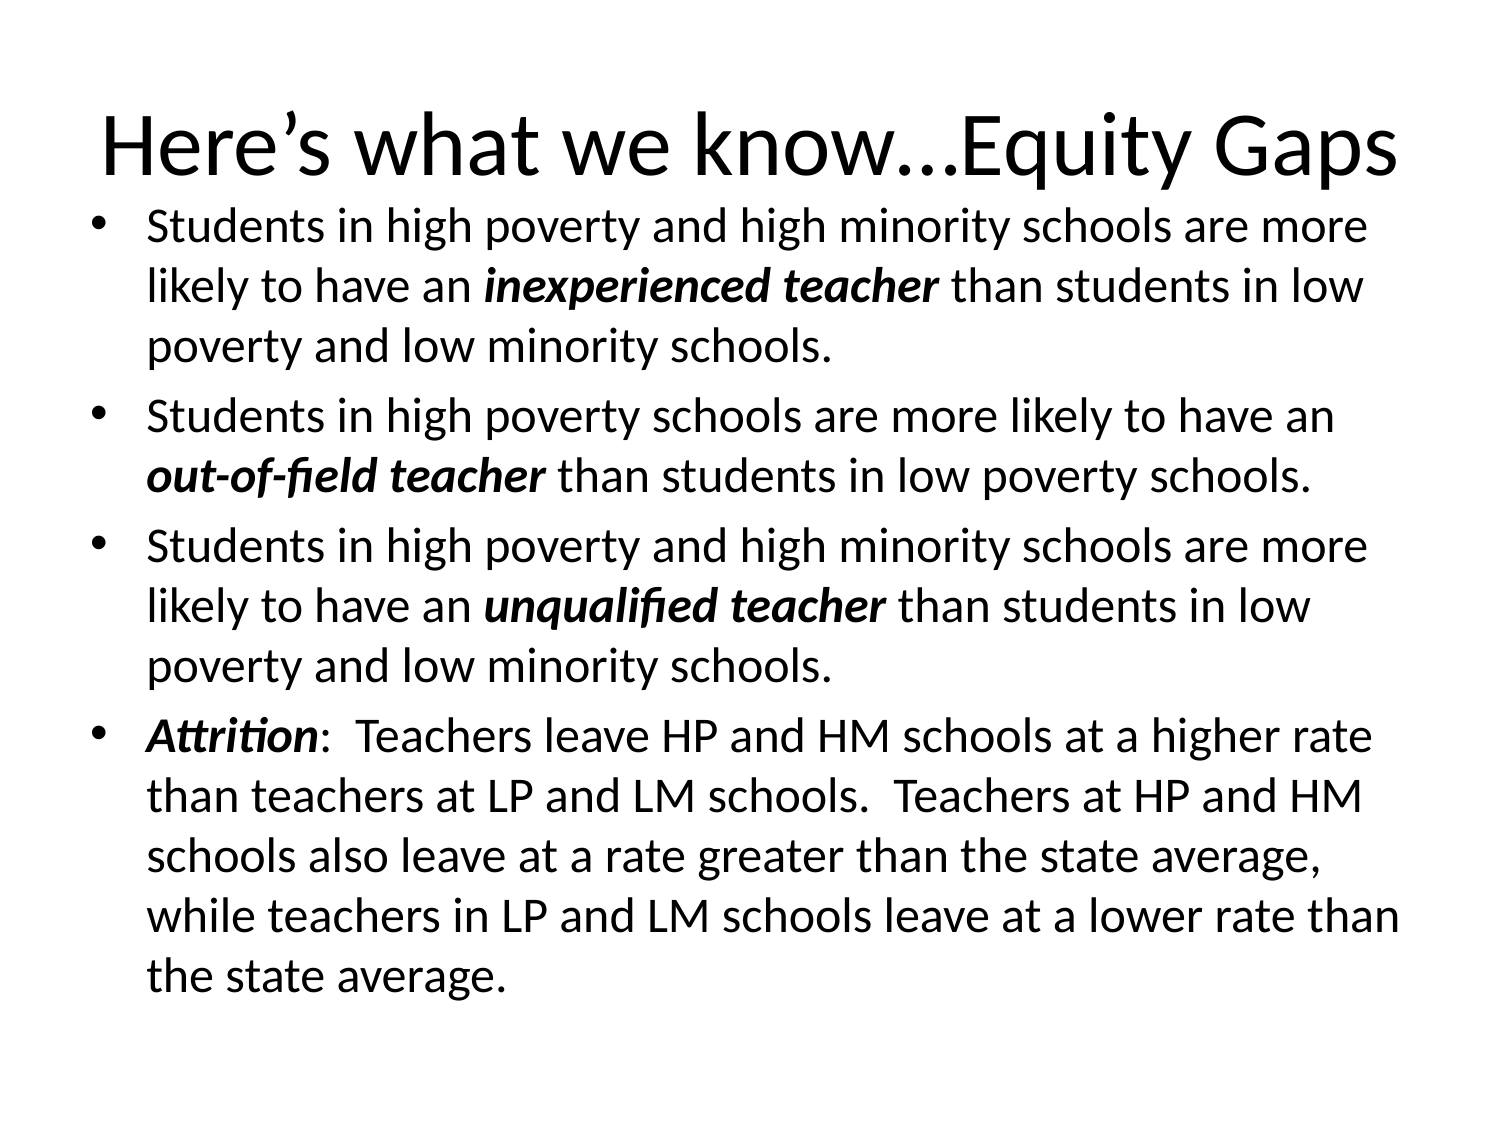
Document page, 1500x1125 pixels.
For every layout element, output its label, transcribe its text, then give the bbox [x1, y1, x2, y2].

title Here’s what we know…Equity Gaps [75, 45, 1425, 184]
list Students in high poverty and high minority schools are more likely to have an inexperienced teacher than students in low poverty and low minority schools. Students in high poverty schools are more likely to have an out-of-field teacher than students in low poverty schools. Students in high poverty and high minority schools are more likely to have an unqualified teacher than students in low poverty and low minority schools. Attrition: Teachers leave HP and HM schools at a higher rate than teachers at LP and LM schools. Teachers at HP and HM schools also leave at a rate greater than the state average, while teachers in LP and LM schools leave at a lower rate than the state average. [75, 184, 1425, 1079]
